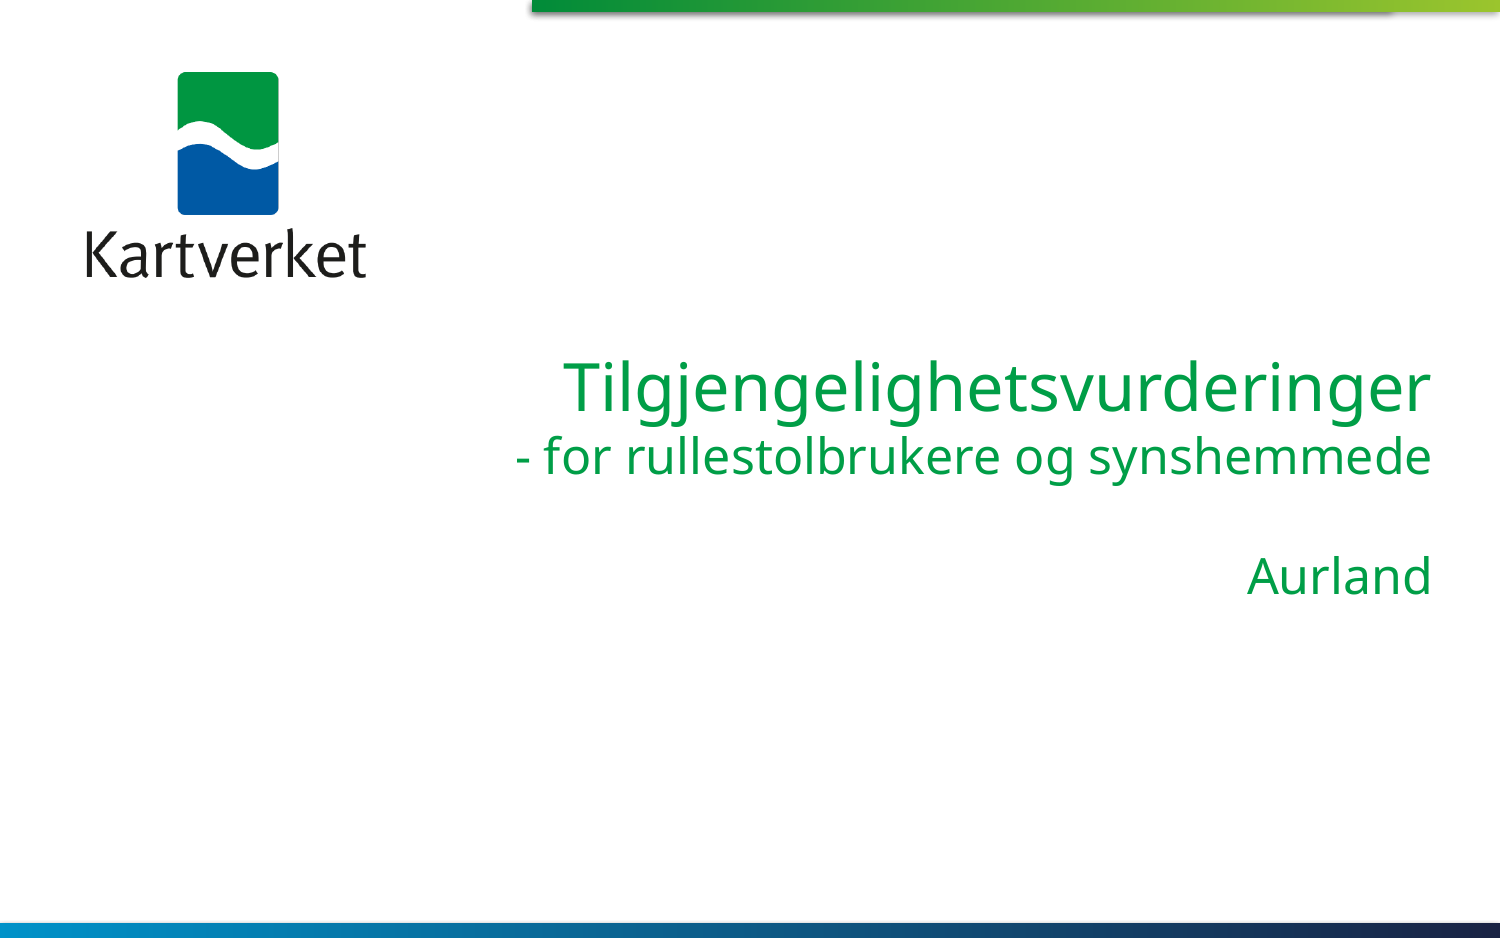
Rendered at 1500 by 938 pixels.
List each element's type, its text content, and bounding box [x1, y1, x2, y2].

text_box Tilgjengelighetsvurderinger - for rullestolbrukere og synshemmede Aurland [66, 337, 1449, 613]
